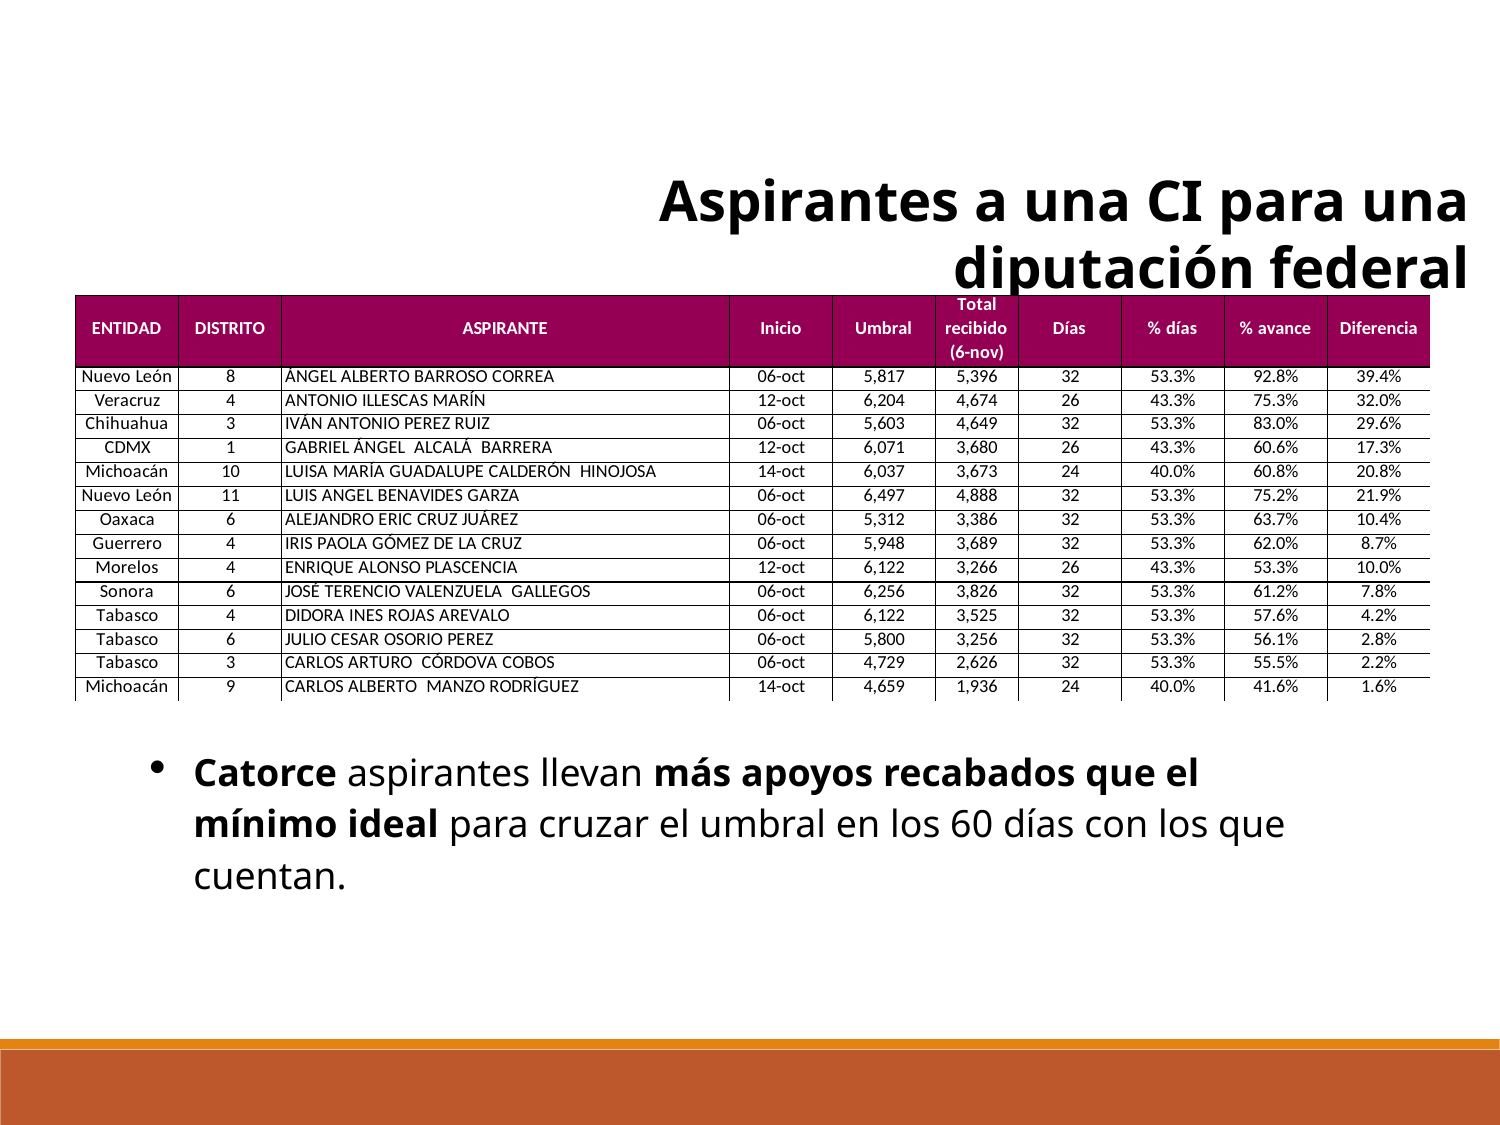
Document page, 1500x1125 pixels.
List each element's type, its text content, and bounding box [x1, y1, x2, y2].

text_box Aspirantes a una CI para una diputación federal [368, 157, 1485, 308]
text_box Catorce aspirantes llevan más apoyos recabados que el mínimo ideal para cruzar el umbral en los 60 días con los que cuentan. [136, 734, 1368, 905]
picture [74, 294, 1432, 703]
